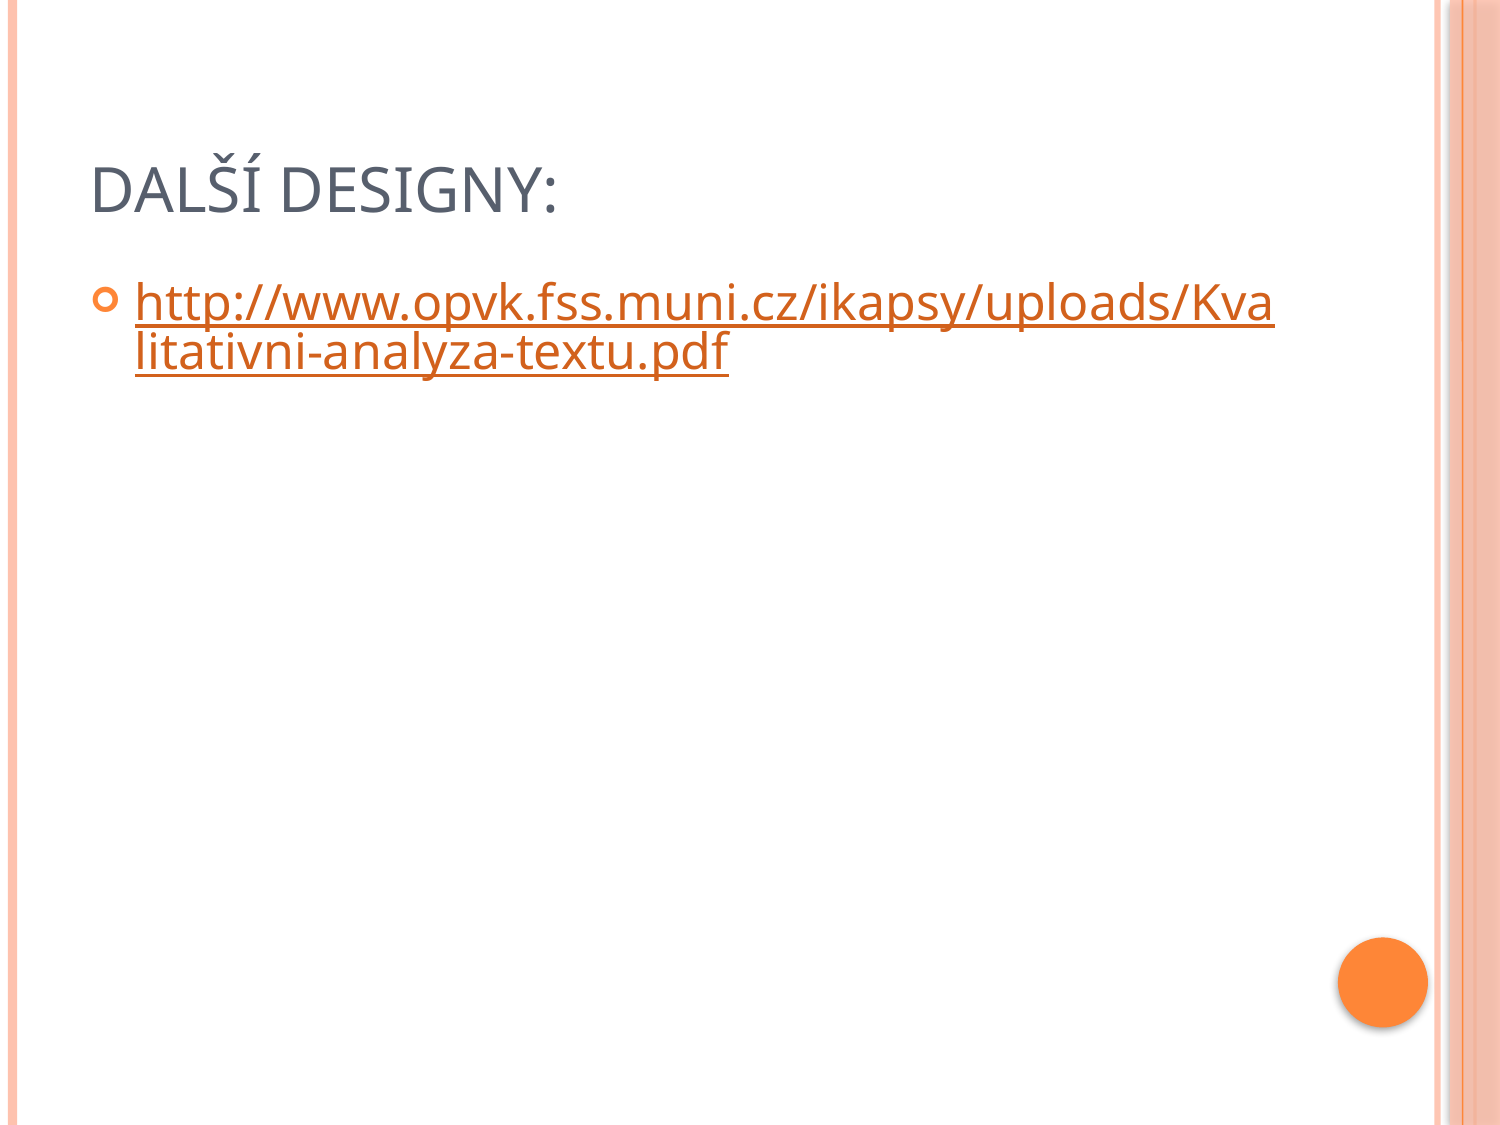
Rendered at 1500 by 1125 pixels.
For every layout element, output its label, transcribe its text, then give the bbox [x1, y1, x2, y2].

list http://www.opvk.fss.muni.cz/ikapsy/uploads/Kvalitativni-analyza-textu.pdf [75, 262, 1300, 1062]
title Další designy: [75, 45, 1300, 233]
